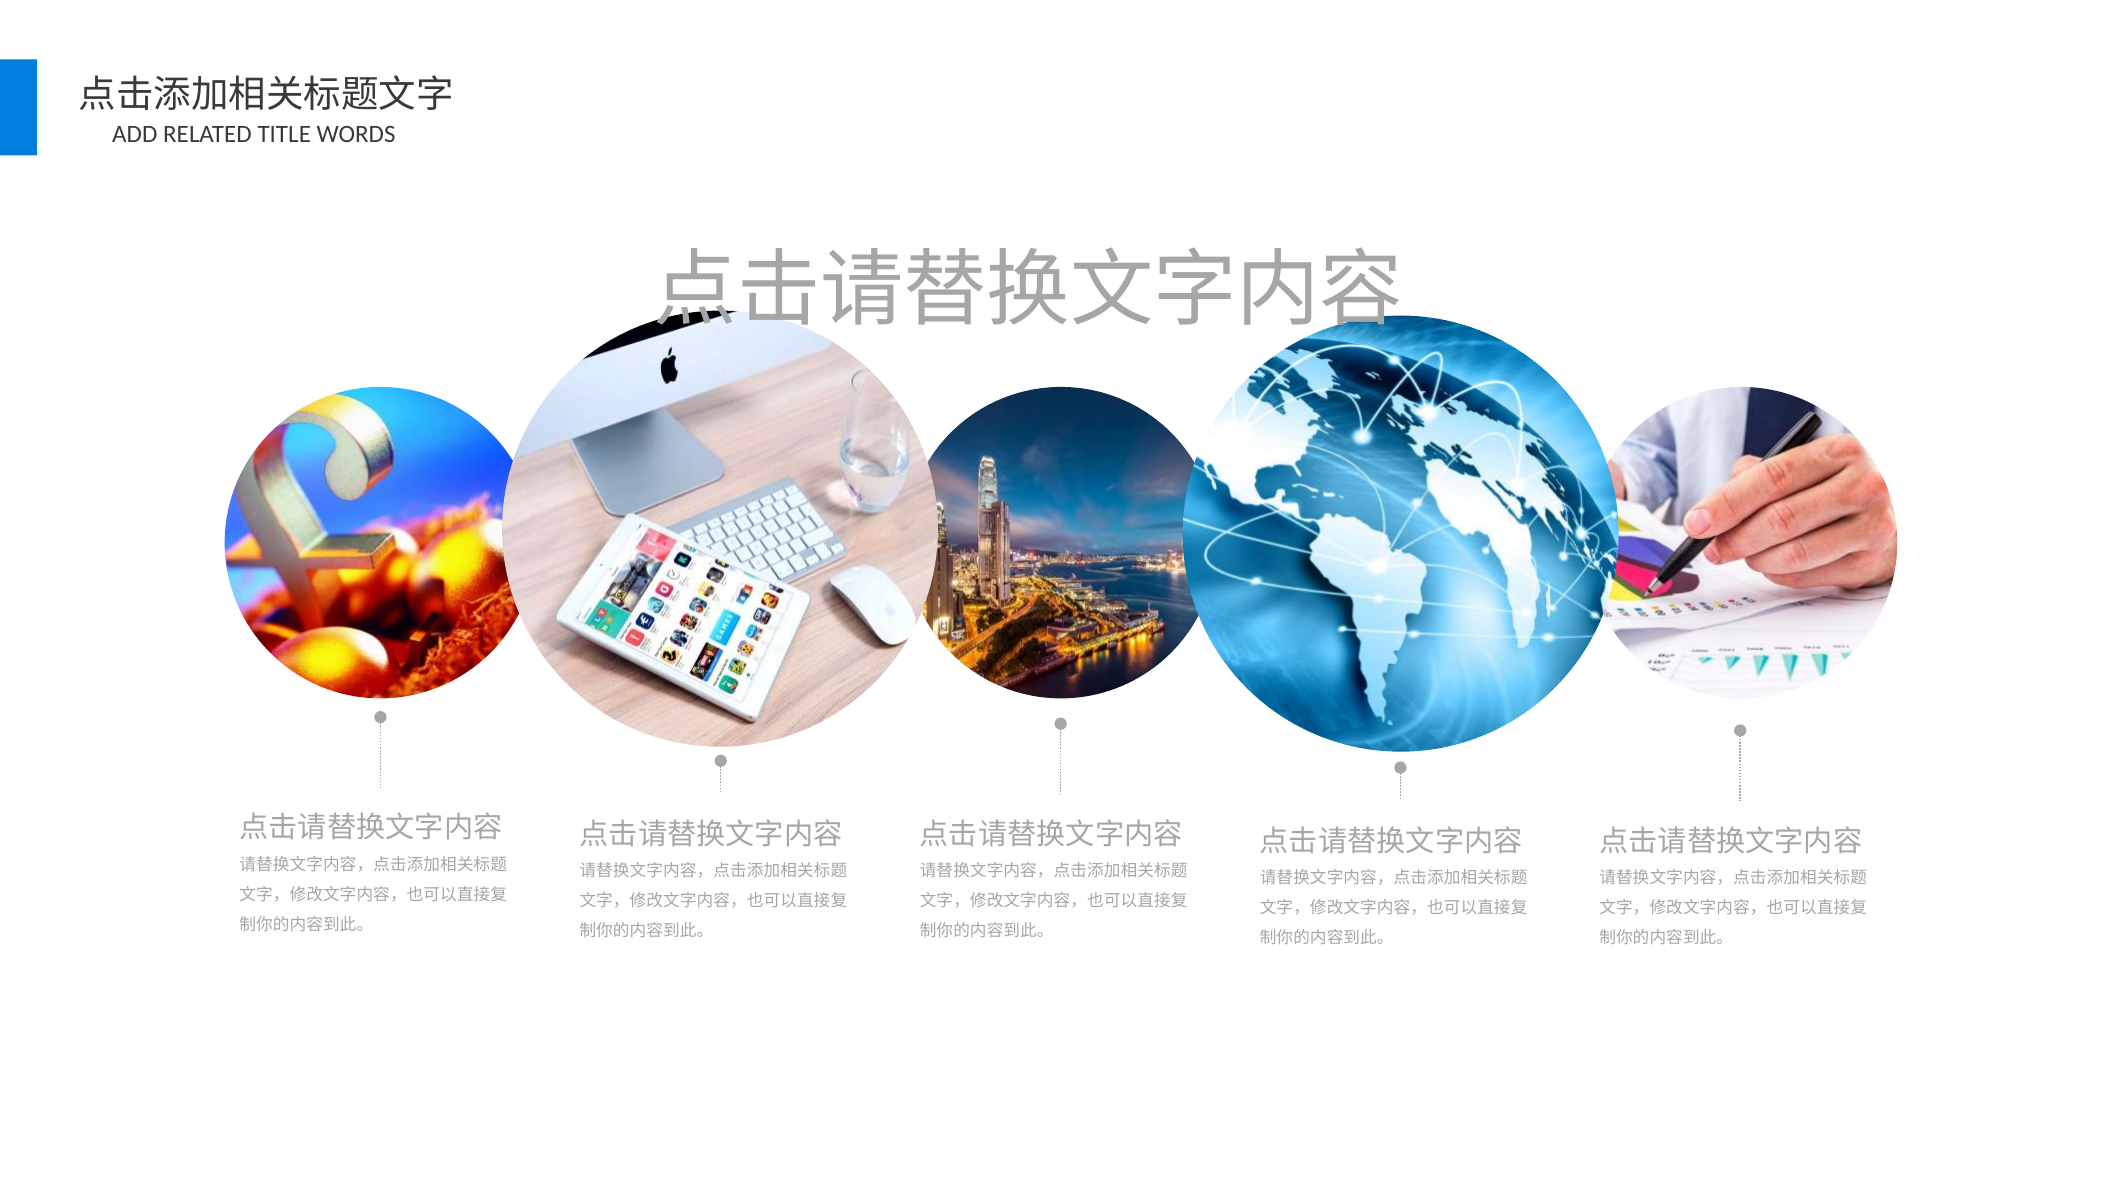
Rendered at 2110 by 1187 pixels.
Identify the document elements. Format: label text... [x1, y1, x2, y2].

text_box 点击请替换文字内容 请替换文字内容，点击添加相关标题文字，修改文字内容，也可以直接复制你的内容到此。 [564, 787, 877, 950]
text_box [1181, 326, 1620, 753]
text_box 点击请替换文字内容 请替换文字内容，点击添加相关标题文字，修改文字内容，也可以直接复制你的内容到此。 [904, 787, 1217, 950]
text_box [922, 385, 1198, 700]
text_box 点击请替换文字内容 请替换文字内容，点击添加相关标题文字，修改文字内容，也可以直接复制你的内容到此。 [1584, 794, 1897, 957]
text_box 点击请替换文字内容 请替换文字内容，点击添加相关标题文字，修改文字内容，也可以直接复制你的内容到此。 [224, 781, 537, 944]
text_box 点击请替换文字内容 [639, 178, 1471, 343]
text_box 点击添加相关标题文字 [62, 61, 470, 123]
text_box [223, 385, 519, 700]
text_box ADD RELATED TITLE WORDS [96, 109, 413, 156]
text_box [1604, 385, 1899, 700]
text_box 点击请替换文字内容 请替换文字内容，点击添加相关标题文字，修改文字内容，也可以直接复制你的内容到此。 [1244, 794, 1557, 957]
text_box [501, 325, 940, 748]
